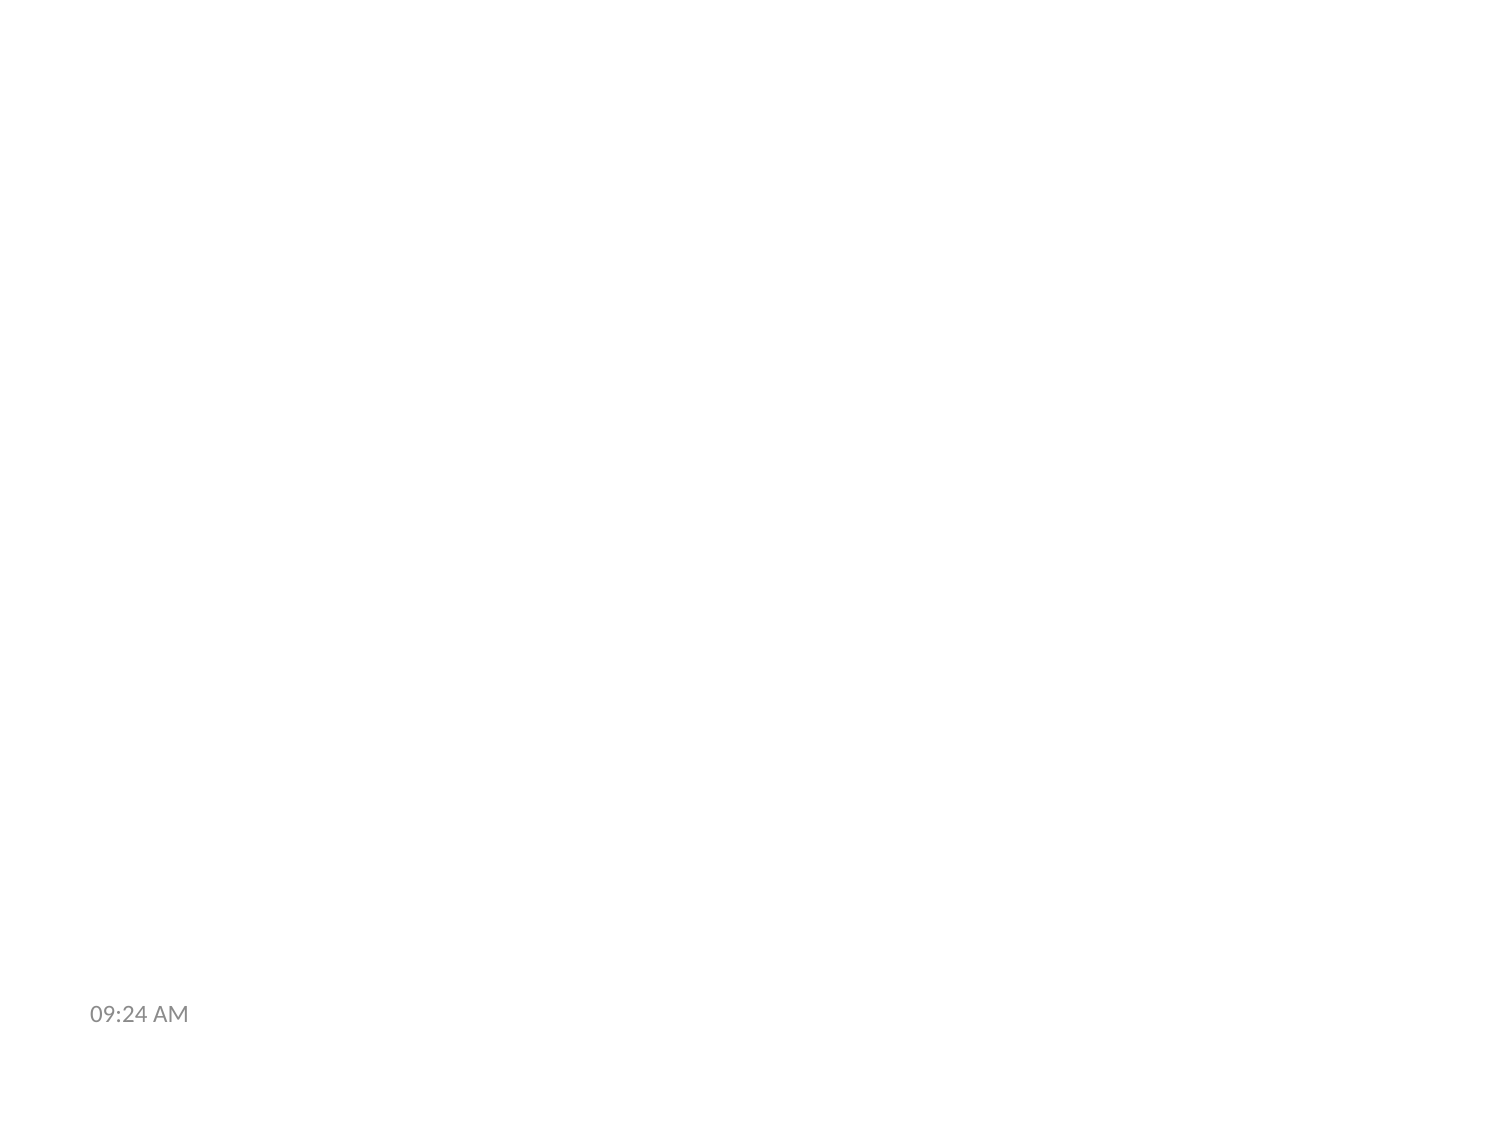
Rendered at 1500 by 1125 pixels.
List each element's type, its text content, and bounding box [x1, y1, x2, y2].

text_box 3:35 PM [75, 982, 425, 1043]
